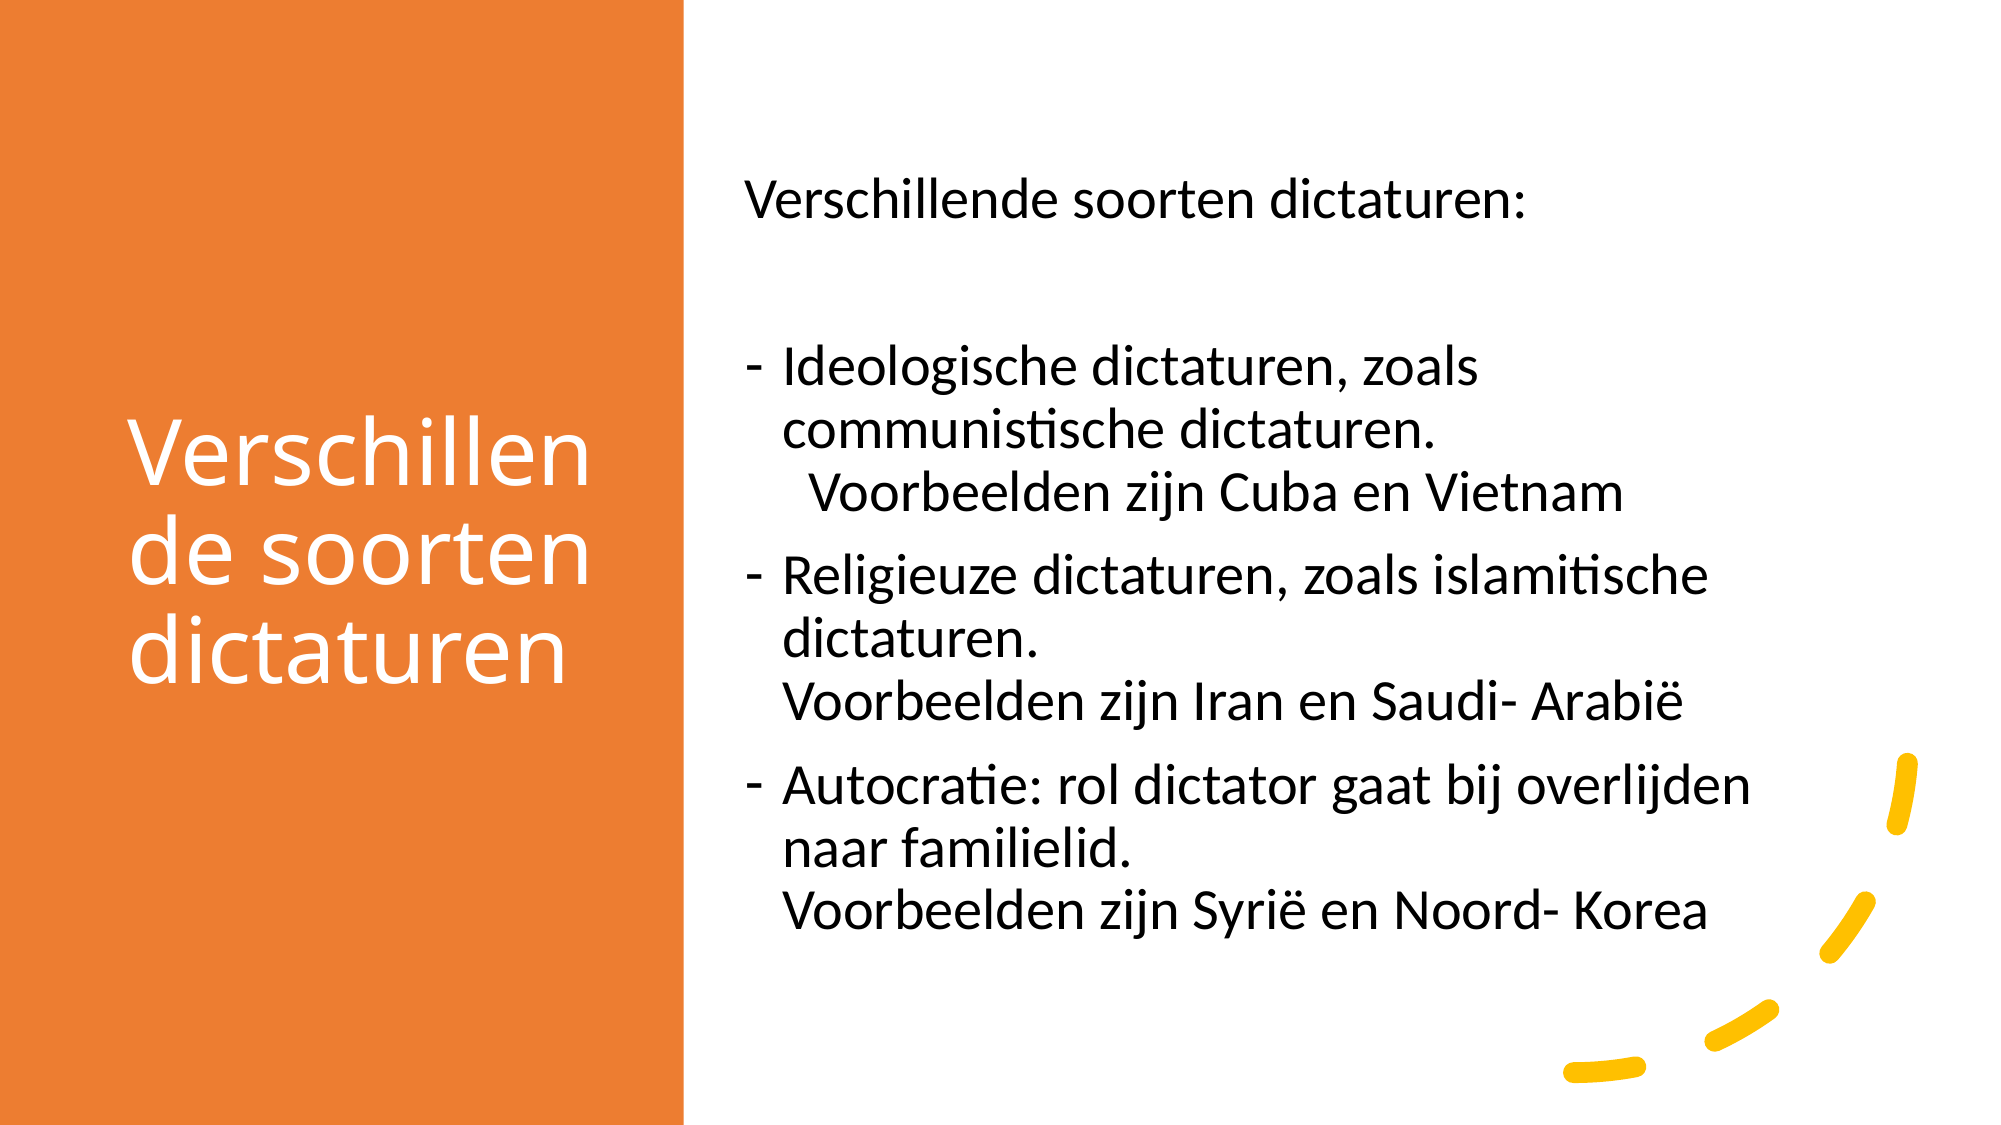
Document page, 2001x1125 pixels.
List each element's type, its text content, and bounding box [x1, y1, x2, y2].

text_box [0, 0, 685, 1125]
text_box [1572, 1014, 1764, 1074]
title Verschillende soorten dictaturen [112, 97, 638, 1014]
list Verschillende soorten dictaturen: Ideologische dictaturen, zoals communistische dictaturen. Voorbeelden zijn Cuba en Vietnam Religieuze dictaturen, zoals islamitische dictaturen. Voorbeelden zijn Iran en Saudi- Arabië Autocratie: rol dictator gaat bij overlijden naar familielid. Voorbeelden zijn Syrië en Noord- Korea [729, 97, 1863, 1014]
text_box [1863, 737, 1909, 907]
text_box [685, 0, 2000, 1125]
